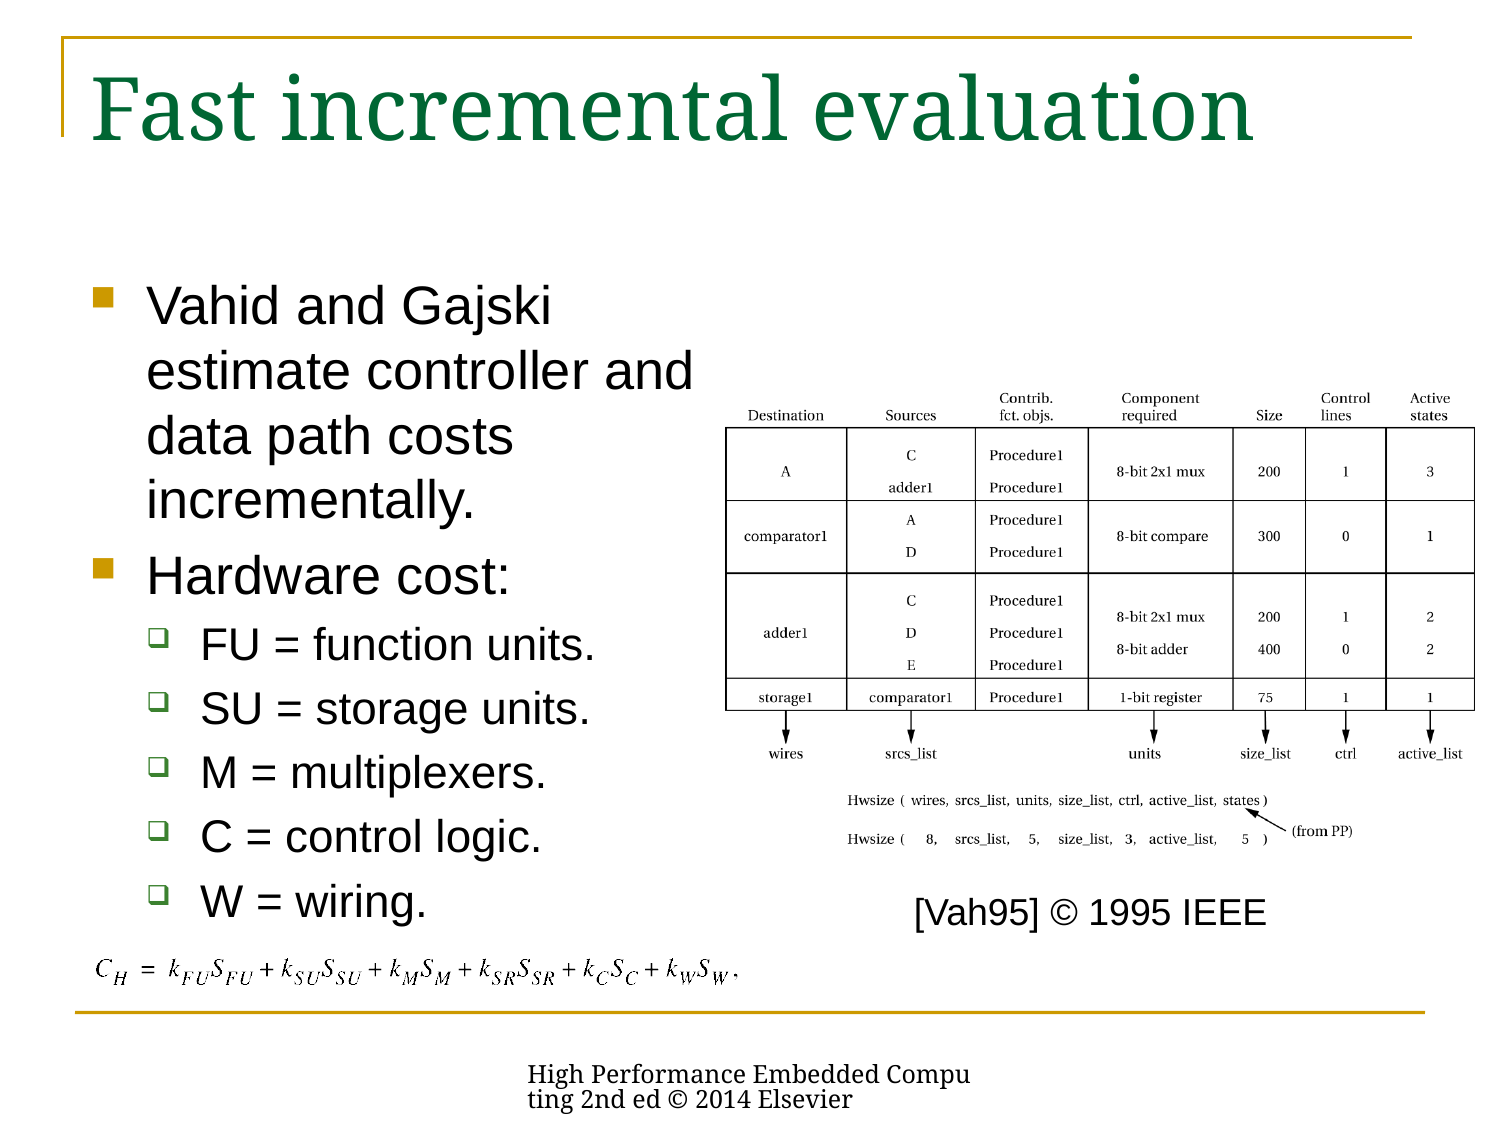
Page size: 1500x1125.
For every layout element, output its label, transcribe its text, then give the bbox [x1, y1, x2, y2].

title Fast incremental evaluation [75, 45, 1425, 233]
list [87, 937, 751, 1011]
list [724, 390, 1476, 847]
text_box [Vah95] © 1995 IEEE [898, 880, 1283, 941]
list Vahid and Gajski estimate controller and data path costs incrementally. Hardware cost: FU = function units. SU = storage units. M = multiplexers. C = control logic. W = wiring. [75, 262, 738, 1006]
footer High Performance Embedded Computing 2nd ed © 2014 Elsevier [512, 1025, 988, 1100]
